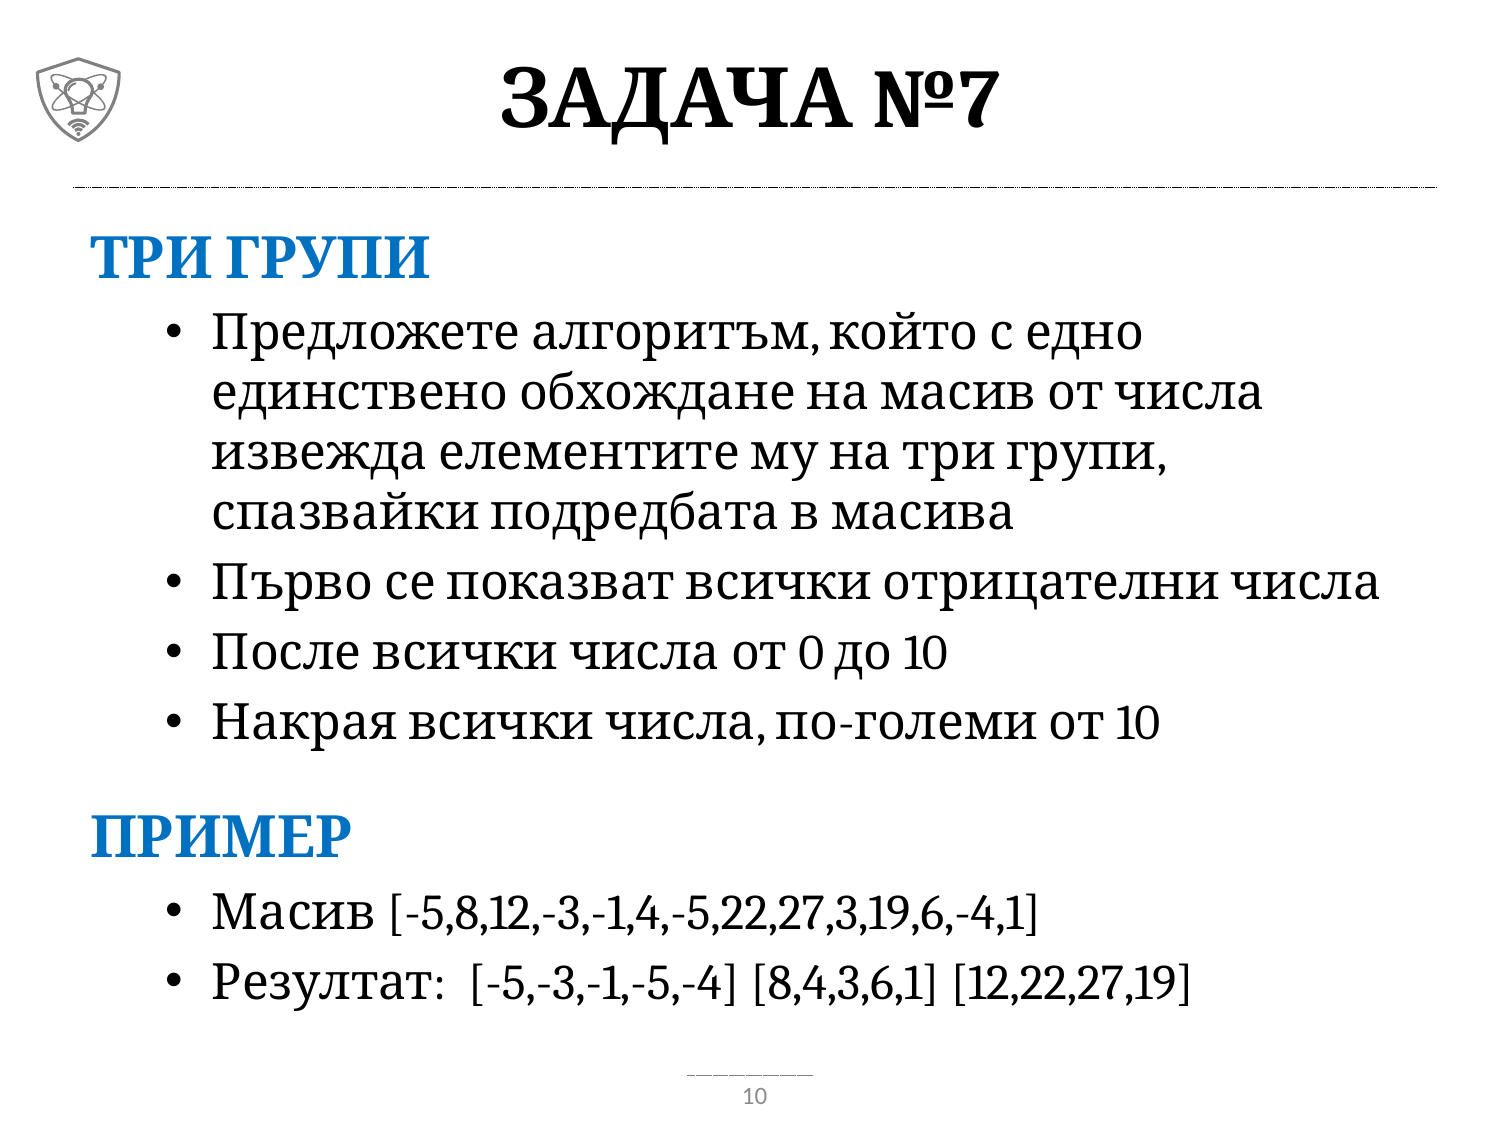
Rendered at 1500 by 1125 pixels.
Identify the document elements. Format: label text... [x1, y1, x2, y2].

list Три групи Предложете алгоритъм, който с едно единствено обхождане на масив от числа извежда елементите му на три групи, спазвайки подредбата в масива Първо се показват всички отрицателни числа После всички числа от 0 до 10 Накрая всички числа, по-големи от 10 Пример Масив [-5,8,12,-3,-1,4,-5,22,27,3,19,6,-4,1] Резултат: [-5,-3,-1,-5,-4] [8,4,3,6,1] [12,22,27,19] [75, 212, 1450, 1063]
title Задача №7 [0, 0, 1500, 188]
slide_number 10 [579, 1065, 930, 1125]
